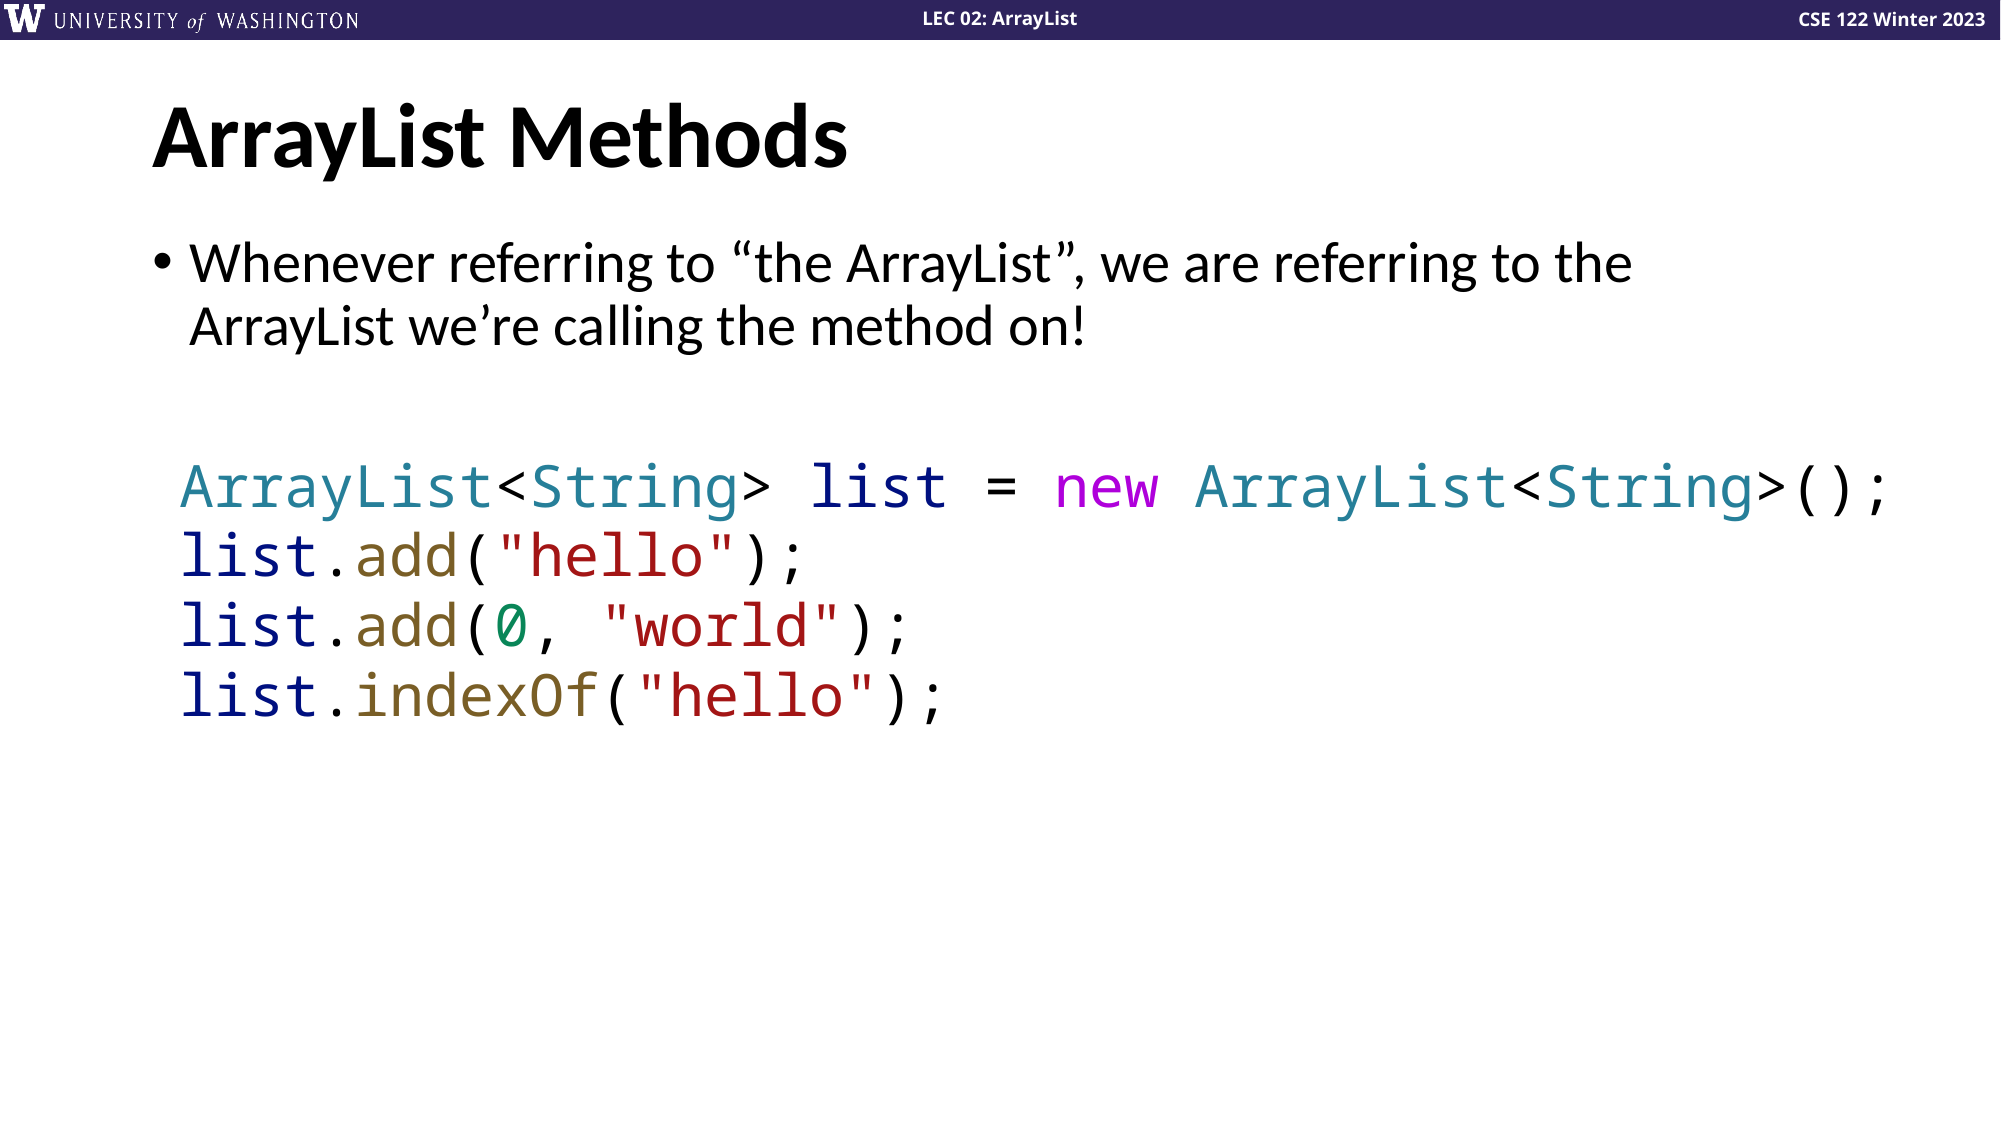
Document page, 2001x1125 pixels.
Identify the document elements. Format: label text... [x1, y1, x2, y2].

title ArrayList Methods [137, 74, 1863, 200]
list Whenever referring to “the ArrayList”, we are referring to the ArrayList we’re calling the method on! [137, 224, 1863, 878]
text_box ArrayList<String> list = new ArrayList<String>(); list.add("hello"); list.add(0, "world"); list.indexOf("hello"); [164, 441, 1921, 736]
picture [4, 4, 358, 33]
